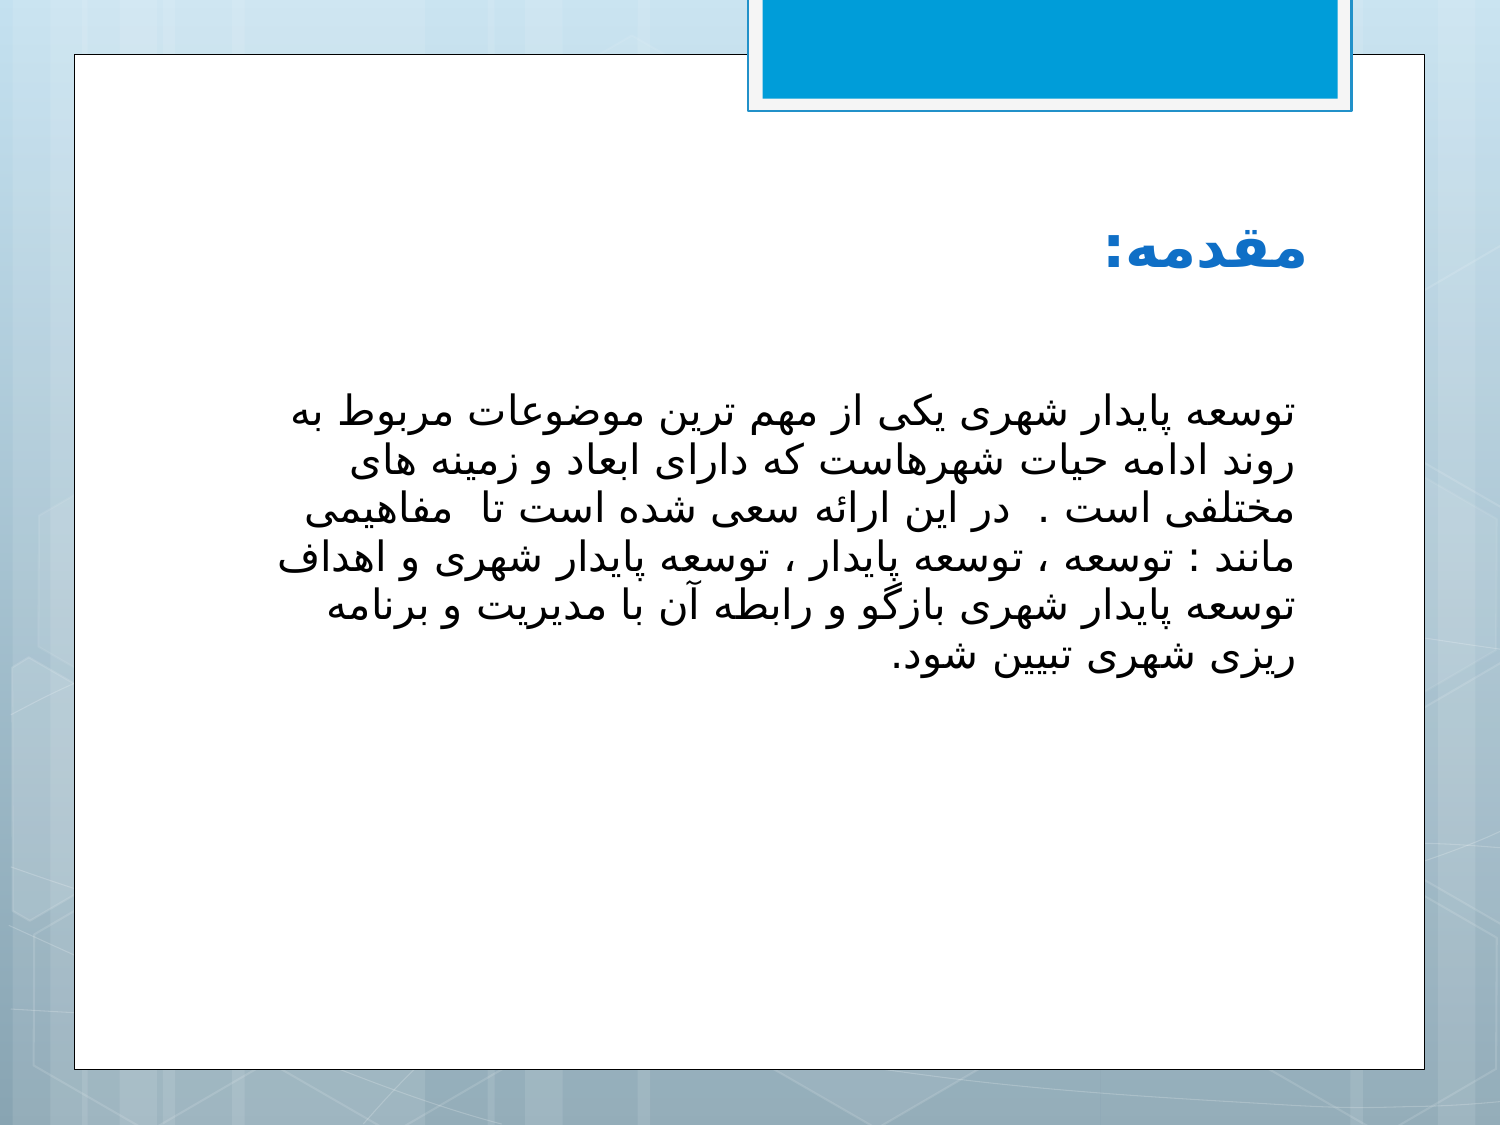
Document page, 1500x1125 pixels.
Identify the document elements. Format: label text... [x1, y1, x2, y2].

title مقدمه: [171, 168, 1324, 357]
list توسعه پایدار شهری یکی از مهم ترین موضوعات مربوط به روند ادامه حیات شهرهاست که دارای ابعاد و زمینه های مختلفی است . در این ارائه سعی شده است تا مفاهیمی مانند : توسعه ، توسعه پایدار ، توسعه پایدار شهری و اهداف توسعه پایدار شهری بازگو و رابطه آن با مدیریت و برنامه ریزی شهری تبیین شود. [212, 379, 1323, 953]
